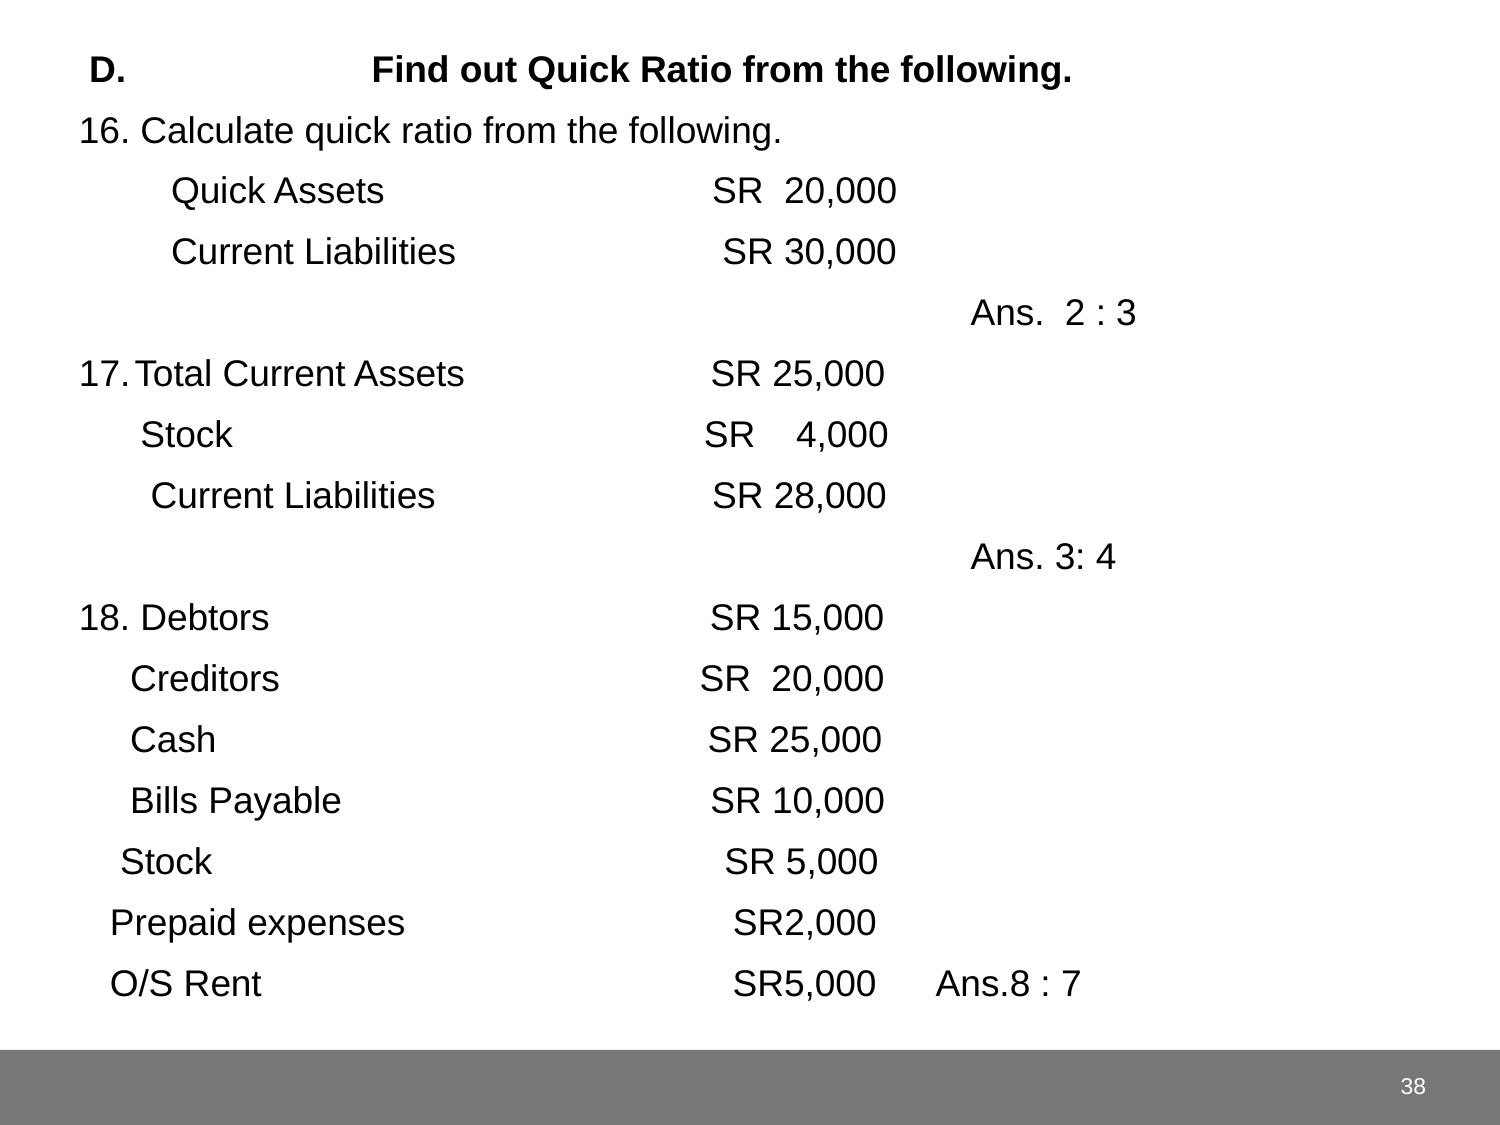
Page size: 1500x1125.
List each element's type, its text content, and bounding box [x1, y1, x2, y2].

slide_number 38 [1312, 1055, 1442, 1116]
list D. Find out Quick Ratio from the following. 16. Calculate quick ratio from the following. Quick Assets SR 20,000 Current Liabilities SR 30,000 Ans. 2 : 3 Total Current Assets SR 25,000 Stock SR 4,000 Current Liabilities SR 28,000 Ans. 3: 4 18. Debtors SR 15,000 Creditors SR 20,000 Cash SR 25,000 Bills Payable SR 10,000 Stock SR 5,000 Prepaid expenses SR2,000 O/S Rent SR5,000 Ans.8 : 7 [62, 37, 1437, 1013]
